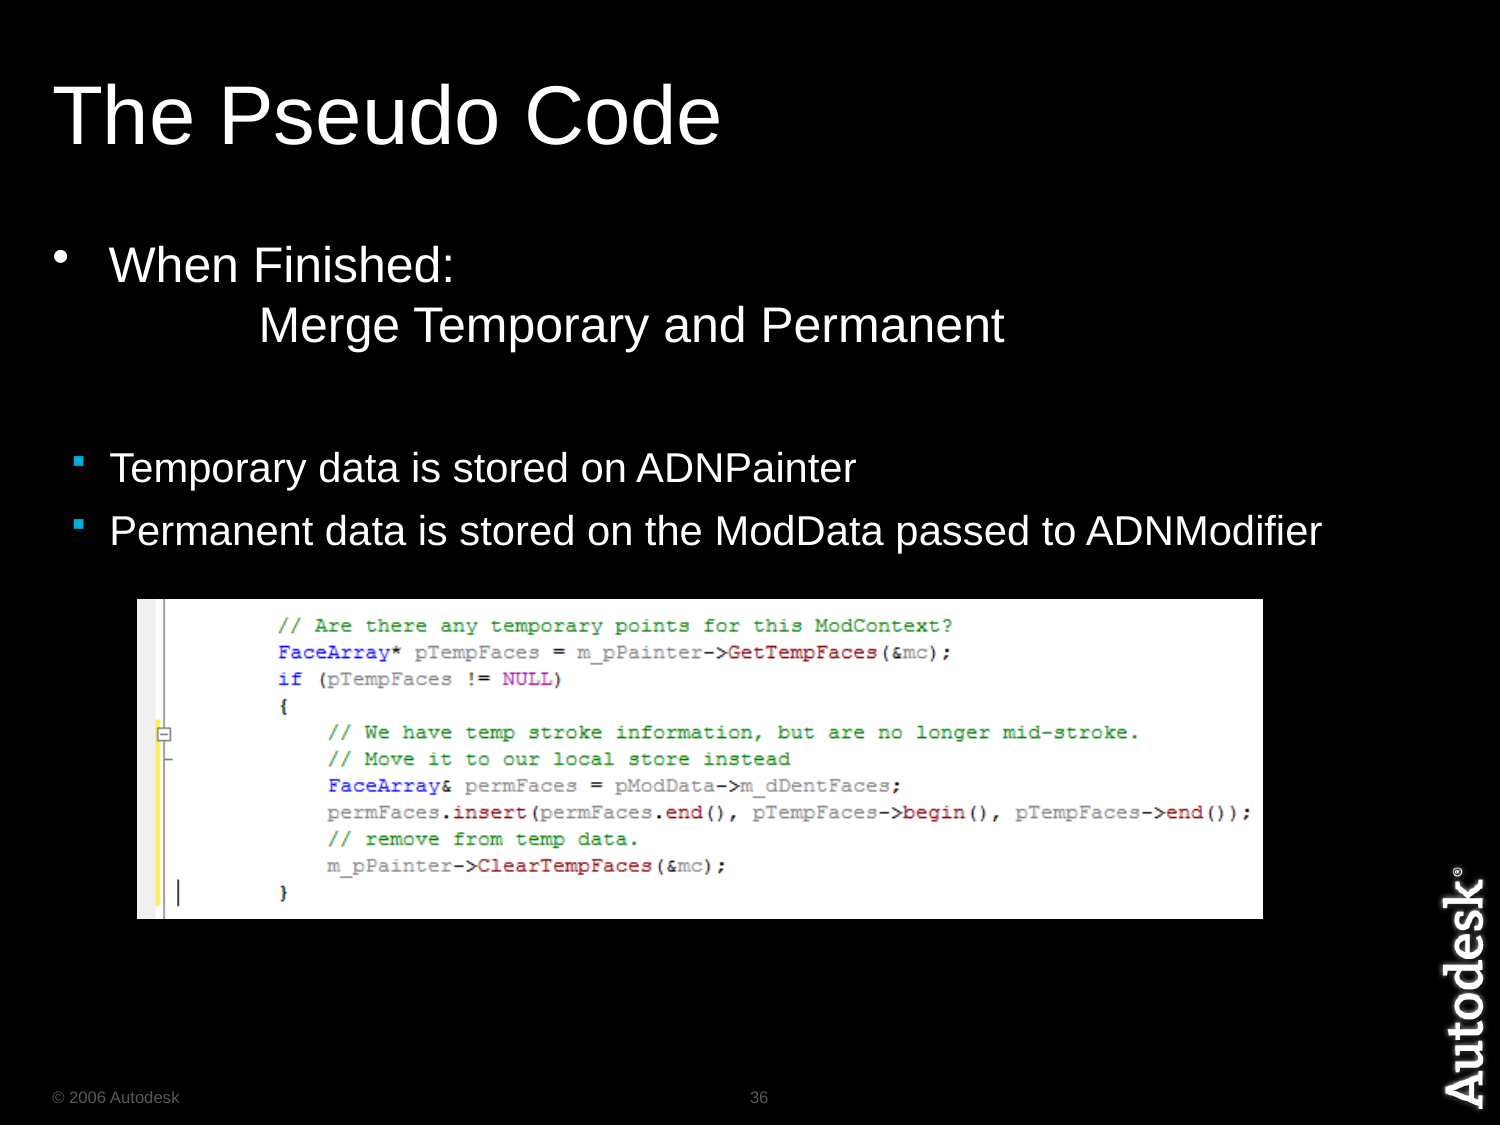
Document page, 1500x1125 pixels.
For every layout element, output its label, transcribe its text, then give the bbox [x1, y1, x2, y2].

title The Pseudo Code [52, 22, 1401, 211]
list When Finished: Merge Temporary and Permanent Temporary data is stored on ADNPainter Permanent data is stored on the ModData passed to ADNModifier [52, 231, 1401, 1073]
picture [137, 599, 1263, 919]
picture [1402, 0, 1500, 1125]
